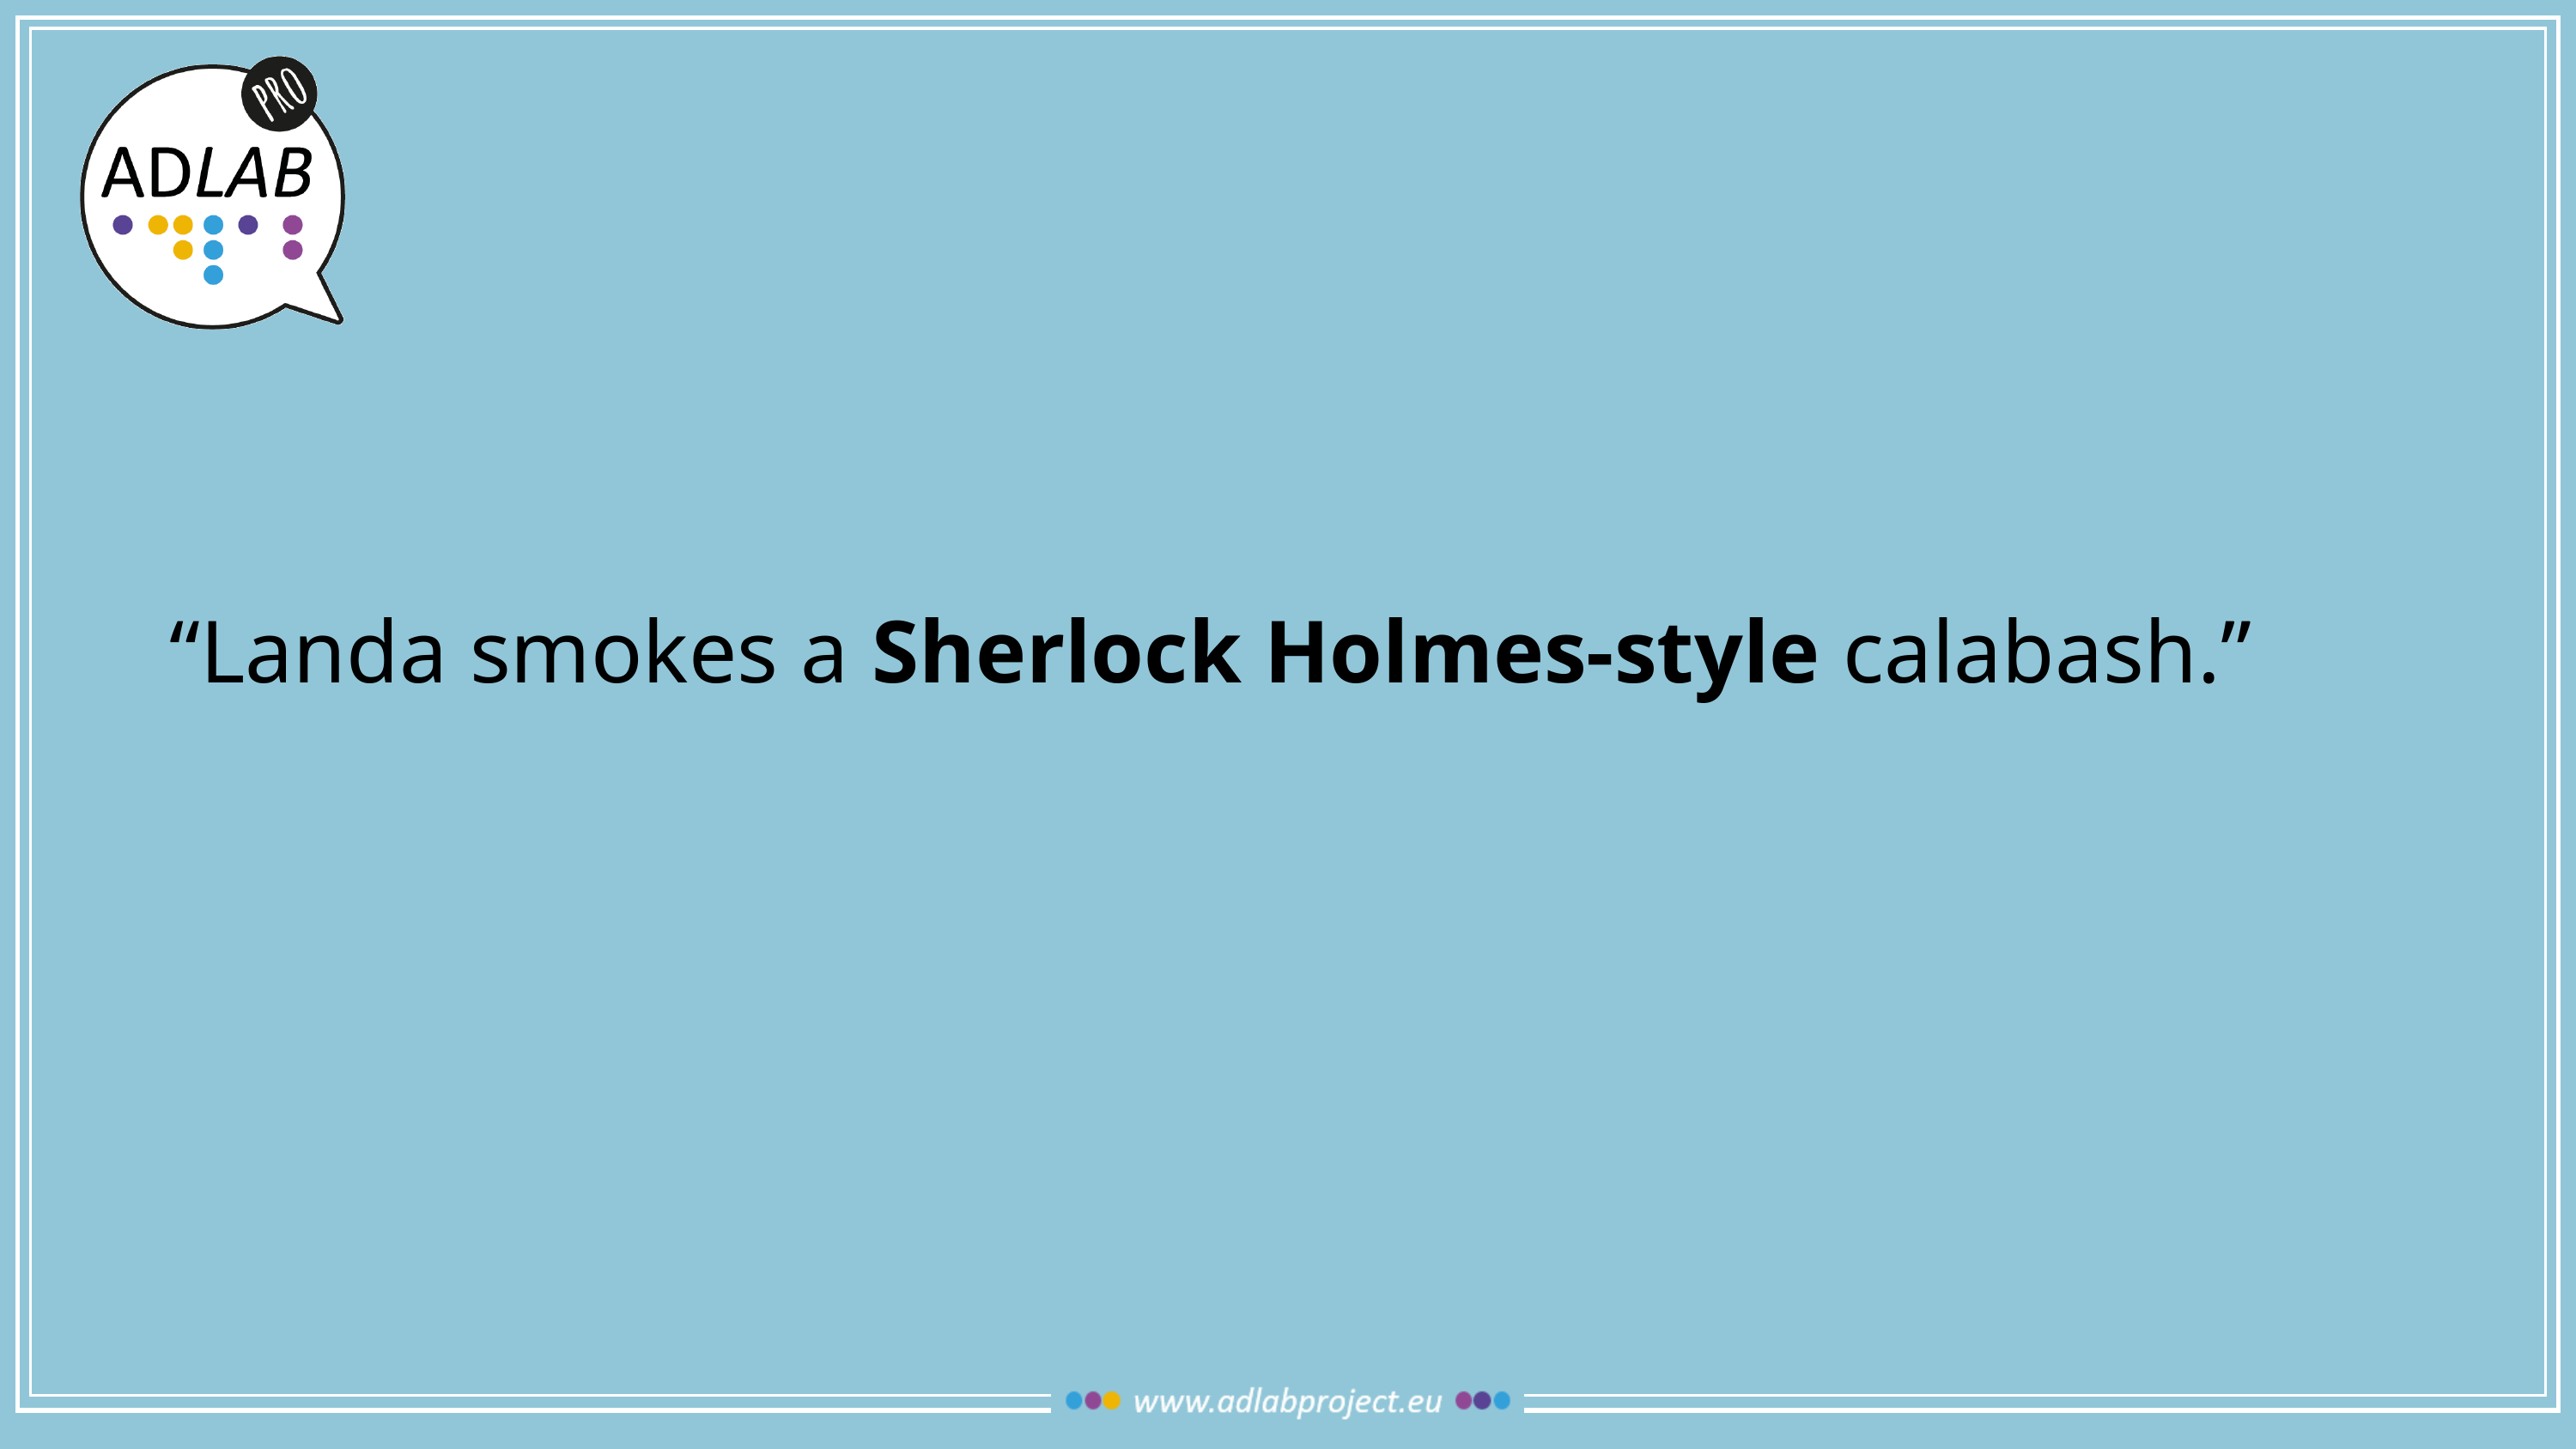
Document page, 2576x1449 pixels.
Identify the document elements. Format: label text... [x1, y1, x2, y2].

list “Landa smokes a Sherlock Holmes-style calabash.” [156, 539, 2521, 857]
picture [72, 49, 353, 330]
picture [1051, 1378, 1524, 1429]
